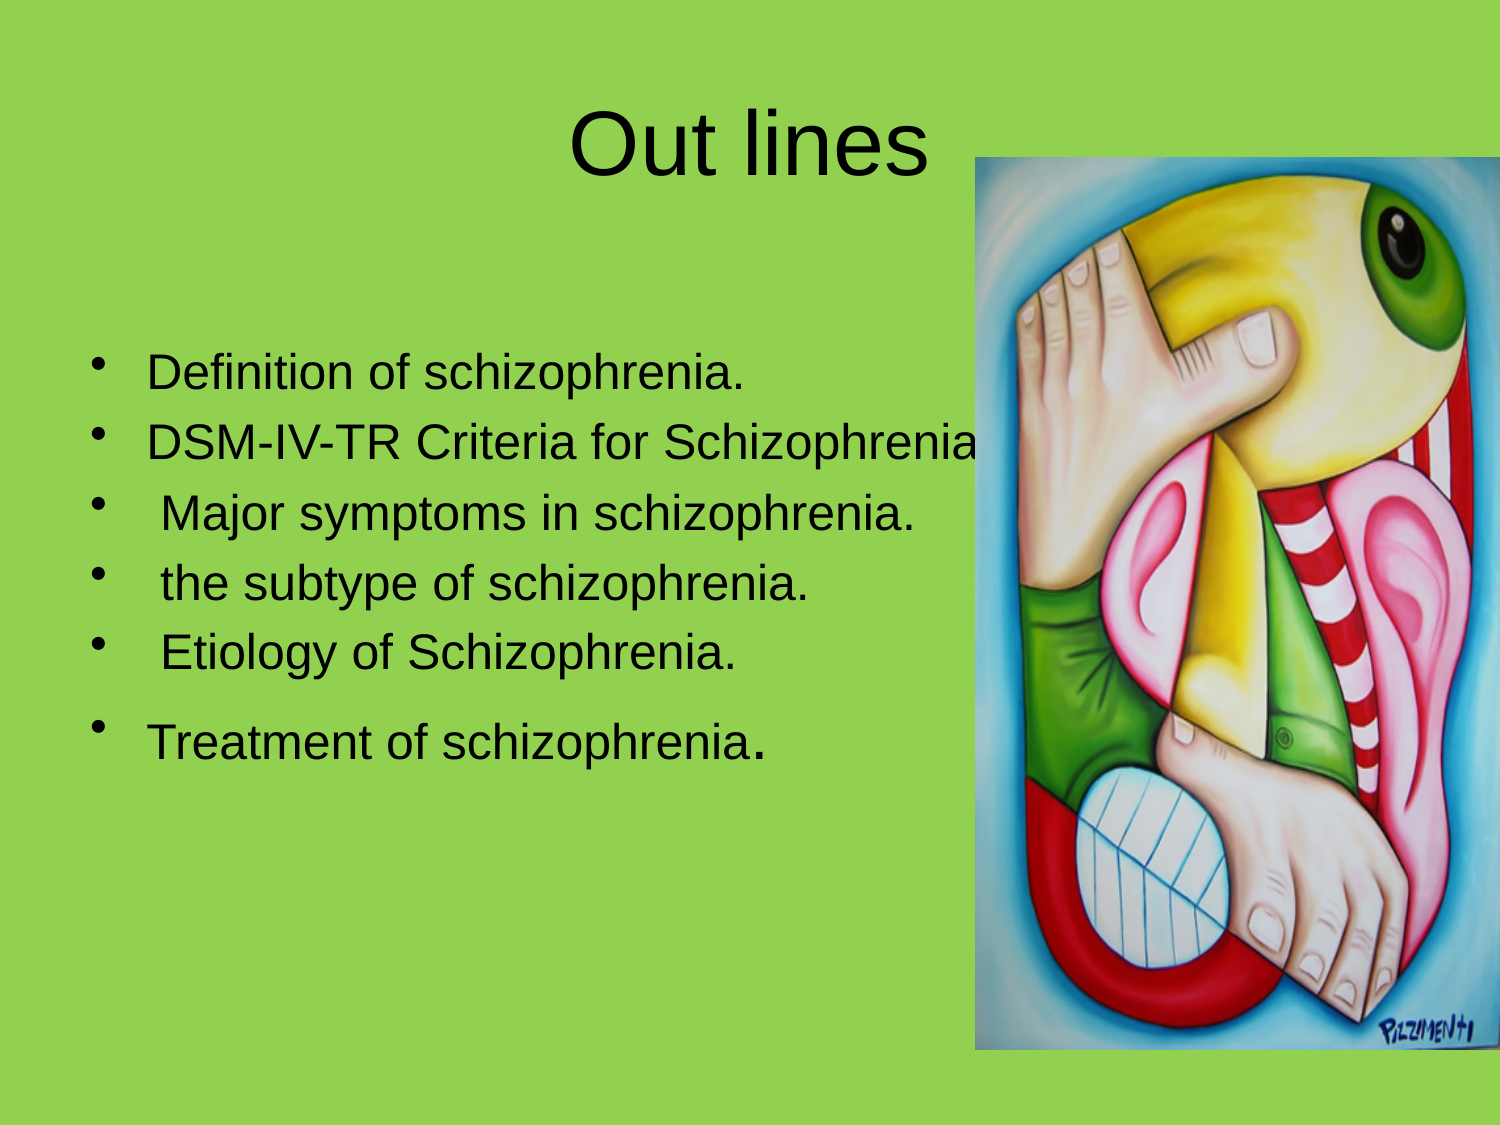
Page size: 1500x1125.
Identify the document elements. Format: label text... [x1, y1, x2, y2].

picture [974, 157, 1500, 1051]
list Definition of schizophrenia. DSM-IV-TR Criteria for Schizophrenia Major symptoms in schizophrenia. the subtype of schizophrenia. Etiology of Schizophrenia. Treatment of schizophrenia. [75, 262, 969, 1005]
title Out lines [75, 45, 1425, 233]
